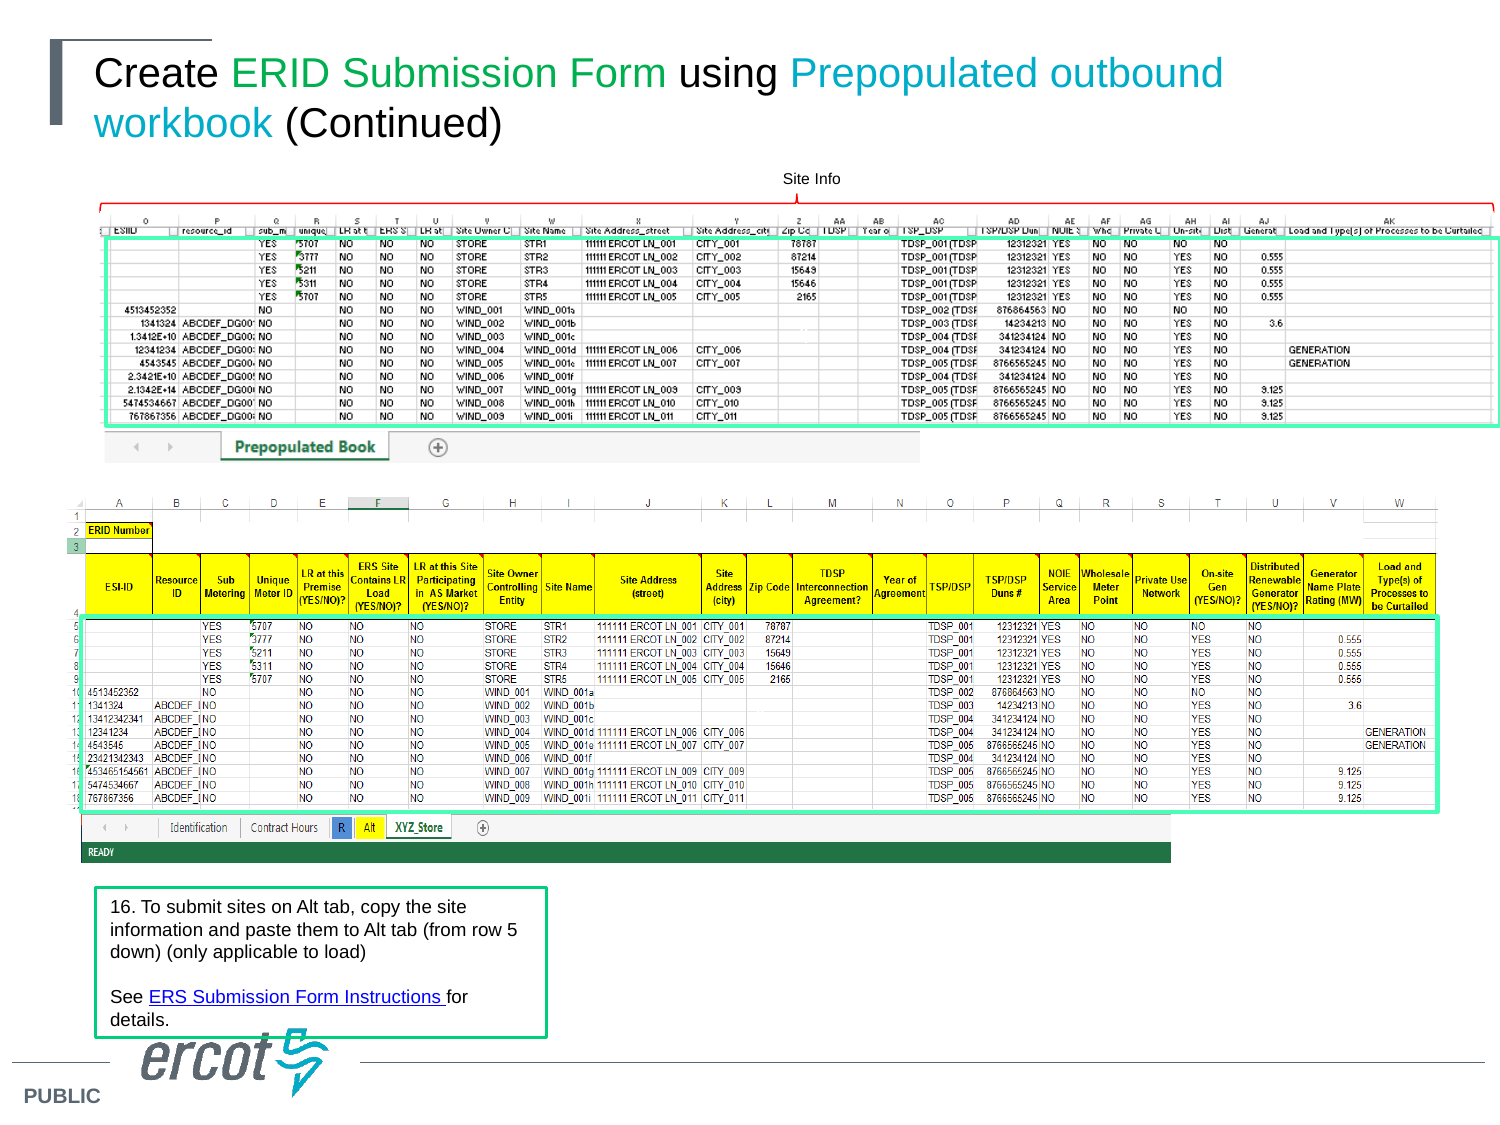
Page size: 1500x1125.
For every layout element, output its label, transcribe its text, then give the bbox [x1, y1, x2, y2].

picture [104, 431, 924, 470]
text_box Create ERID Submission Form using Prepopulated outbound workbook (Continued) [79, 38, 1363, 154]
text_box 16. To submit sites on Alt tab, copy the site information and paste them to Alt tab (from row 5 down) (only applicable to load) See ERS Submission Form Instructions for details. [95, 887, 547, 1038]
picture [137, 1038, 332, 1100]
picture [80, 813, 1171, 863]
picture [66, 497, 1438, 809]
text_box Site Info [768, 161, 868, 195]
text_box [99, 195, 1495, 213]
picture [99, 211, 1494, 427]
text_box 4 [1496, 236, 1500, 428]
